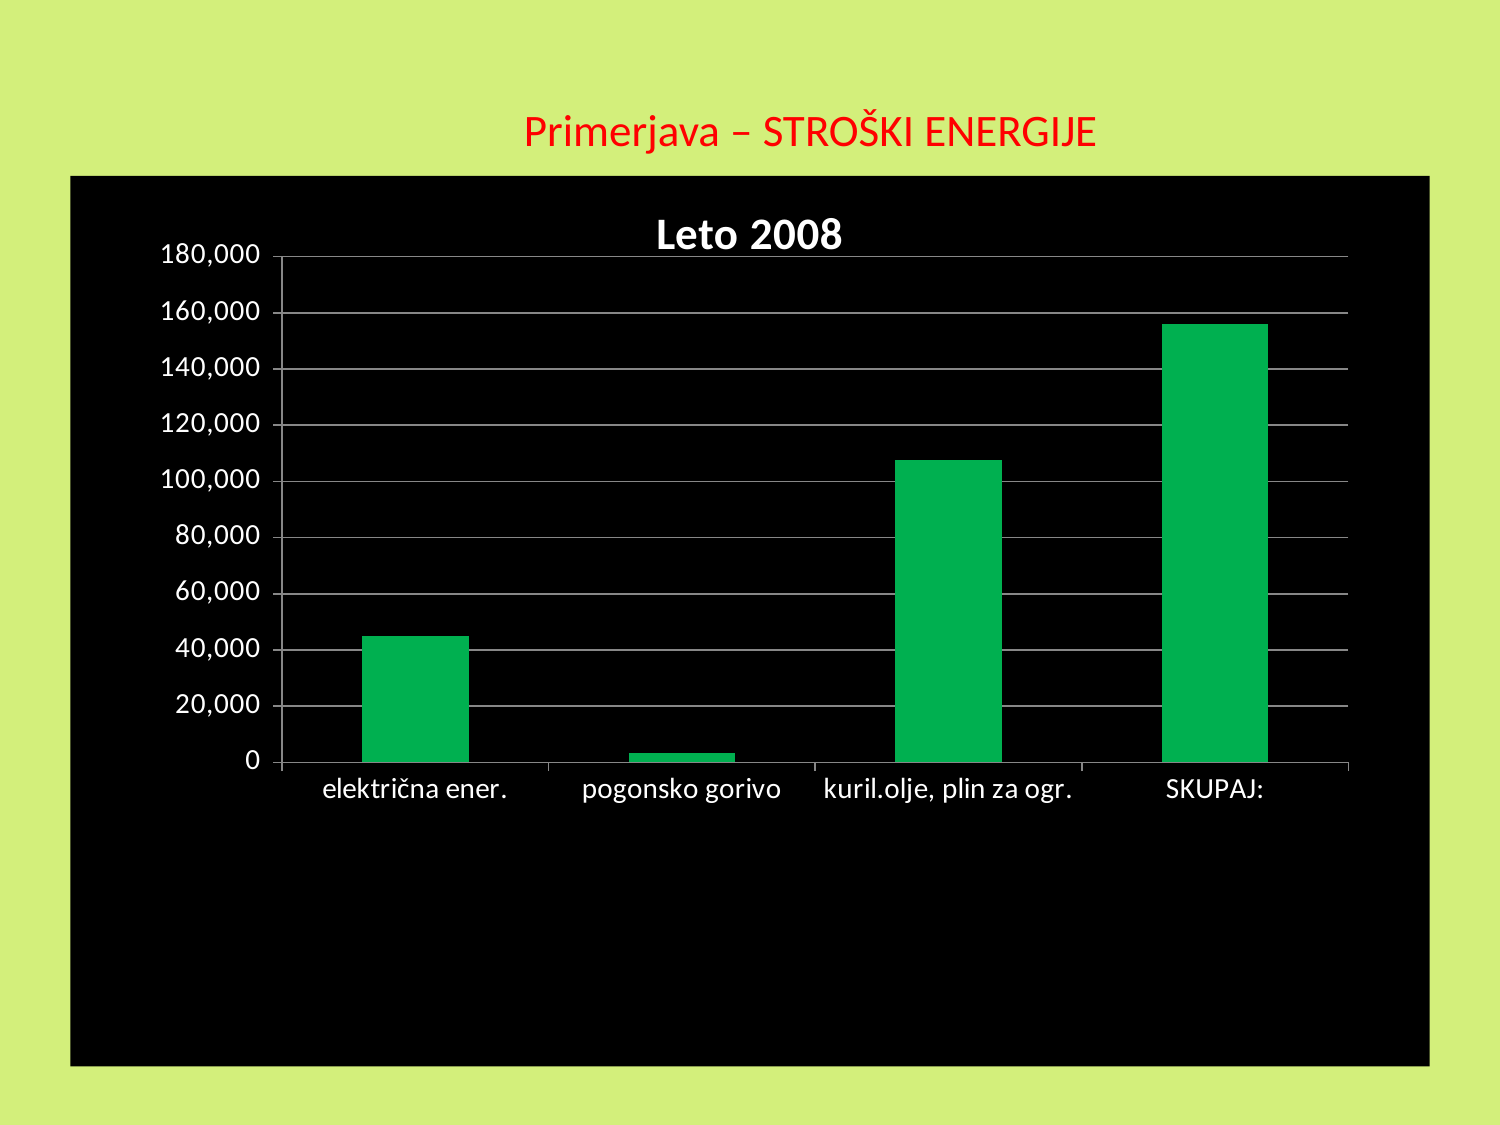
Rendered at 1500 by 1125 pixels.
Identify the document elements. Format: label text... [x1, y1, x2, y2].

title Primerjava – STROŠKI ENERGIJE [234, 93, 1388, 174]
chart [70, 175, 1430, 1067]
